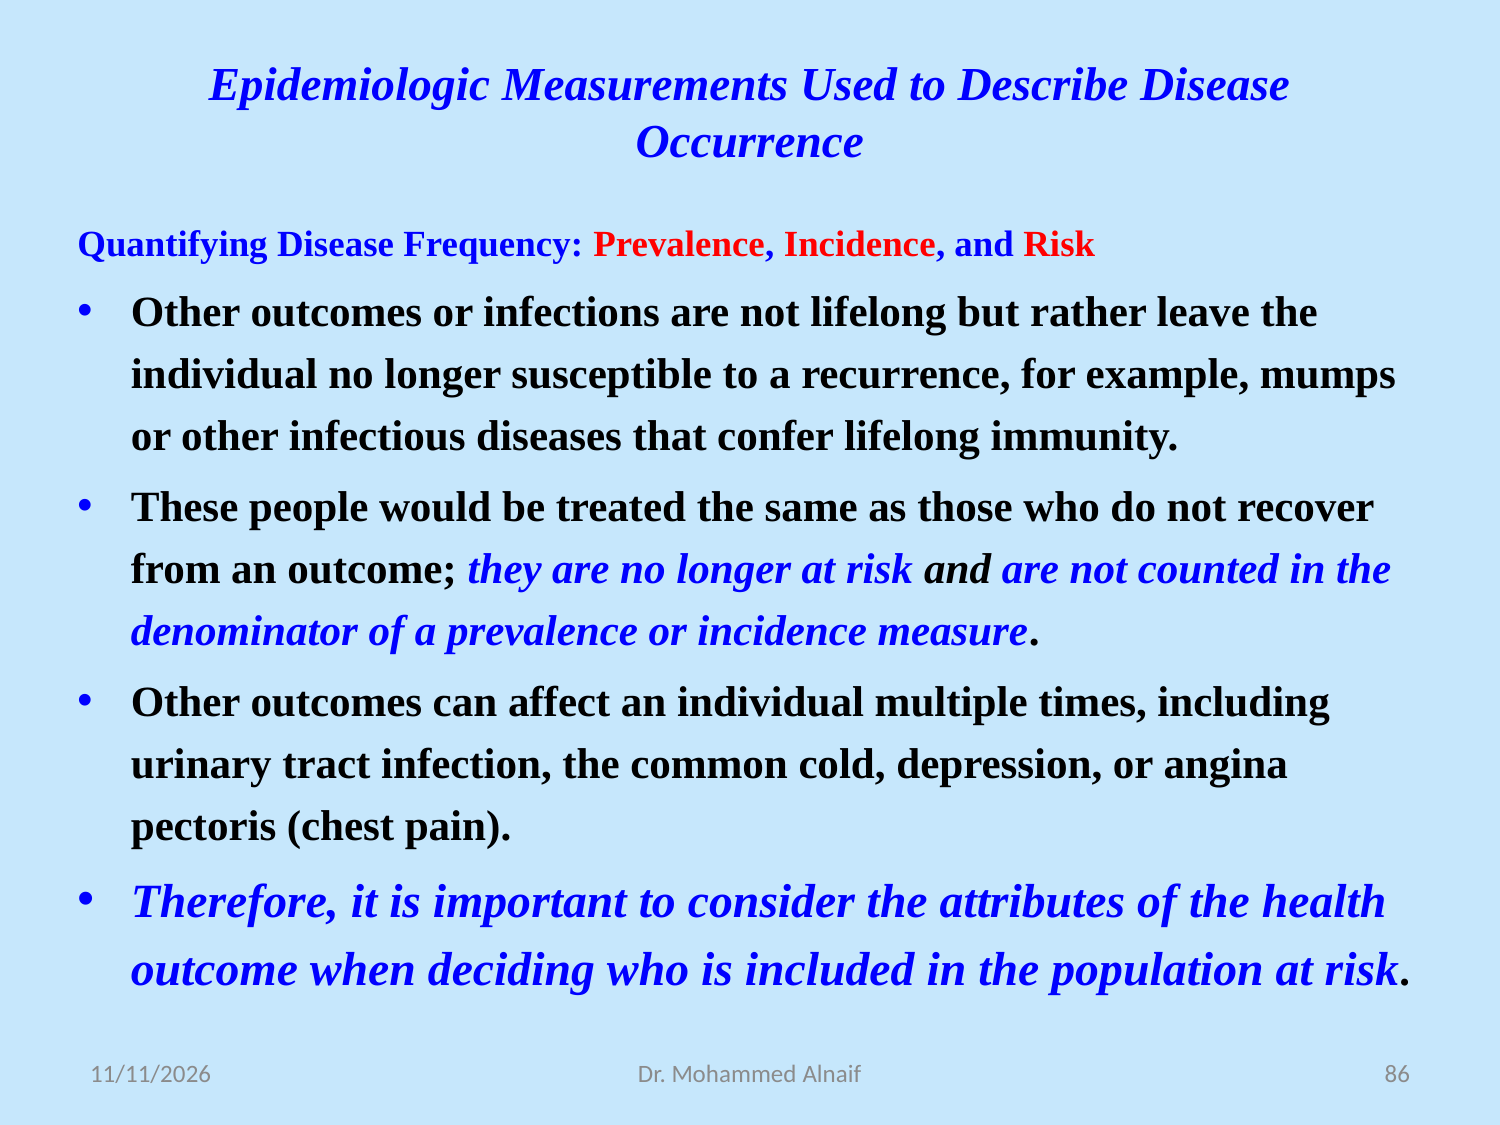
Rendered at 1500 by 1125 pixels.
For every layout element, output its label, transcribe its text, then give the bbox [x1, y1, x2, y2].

slide_number 86 [1074, 1042, 1425, 1103]
footer Dr. Mohammed Alnaif [512, 1042, 988, 1103]
title Epidemiologic Measurements Used to Describe Disease Occurrence [75, 45, 1425, 175]
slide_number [75, 1042, 425, 1103]
text_box Quantifying Disease Frequency: Prevalence, Incidence, and Risk Other outcomes or infections are not lifelong but rather leave the individual no longer susceptible to a recurrence, for example, mumps or other infectious diseases that confer lifelong immunity. These people would be treated the same as those who do not recover from an outcome; they are no longer at risk and are not counted in the denominator of a prevalence or incidence measure. Other outcomes can affect an individual multiple times, including urinary tract infection, the common cold, depression, or angina pectoris (chest pain). Therefore, it is important to consider the attributes of the health outcome when deciding who is included in the population at risk. [62, 212, 1438, 1038]
